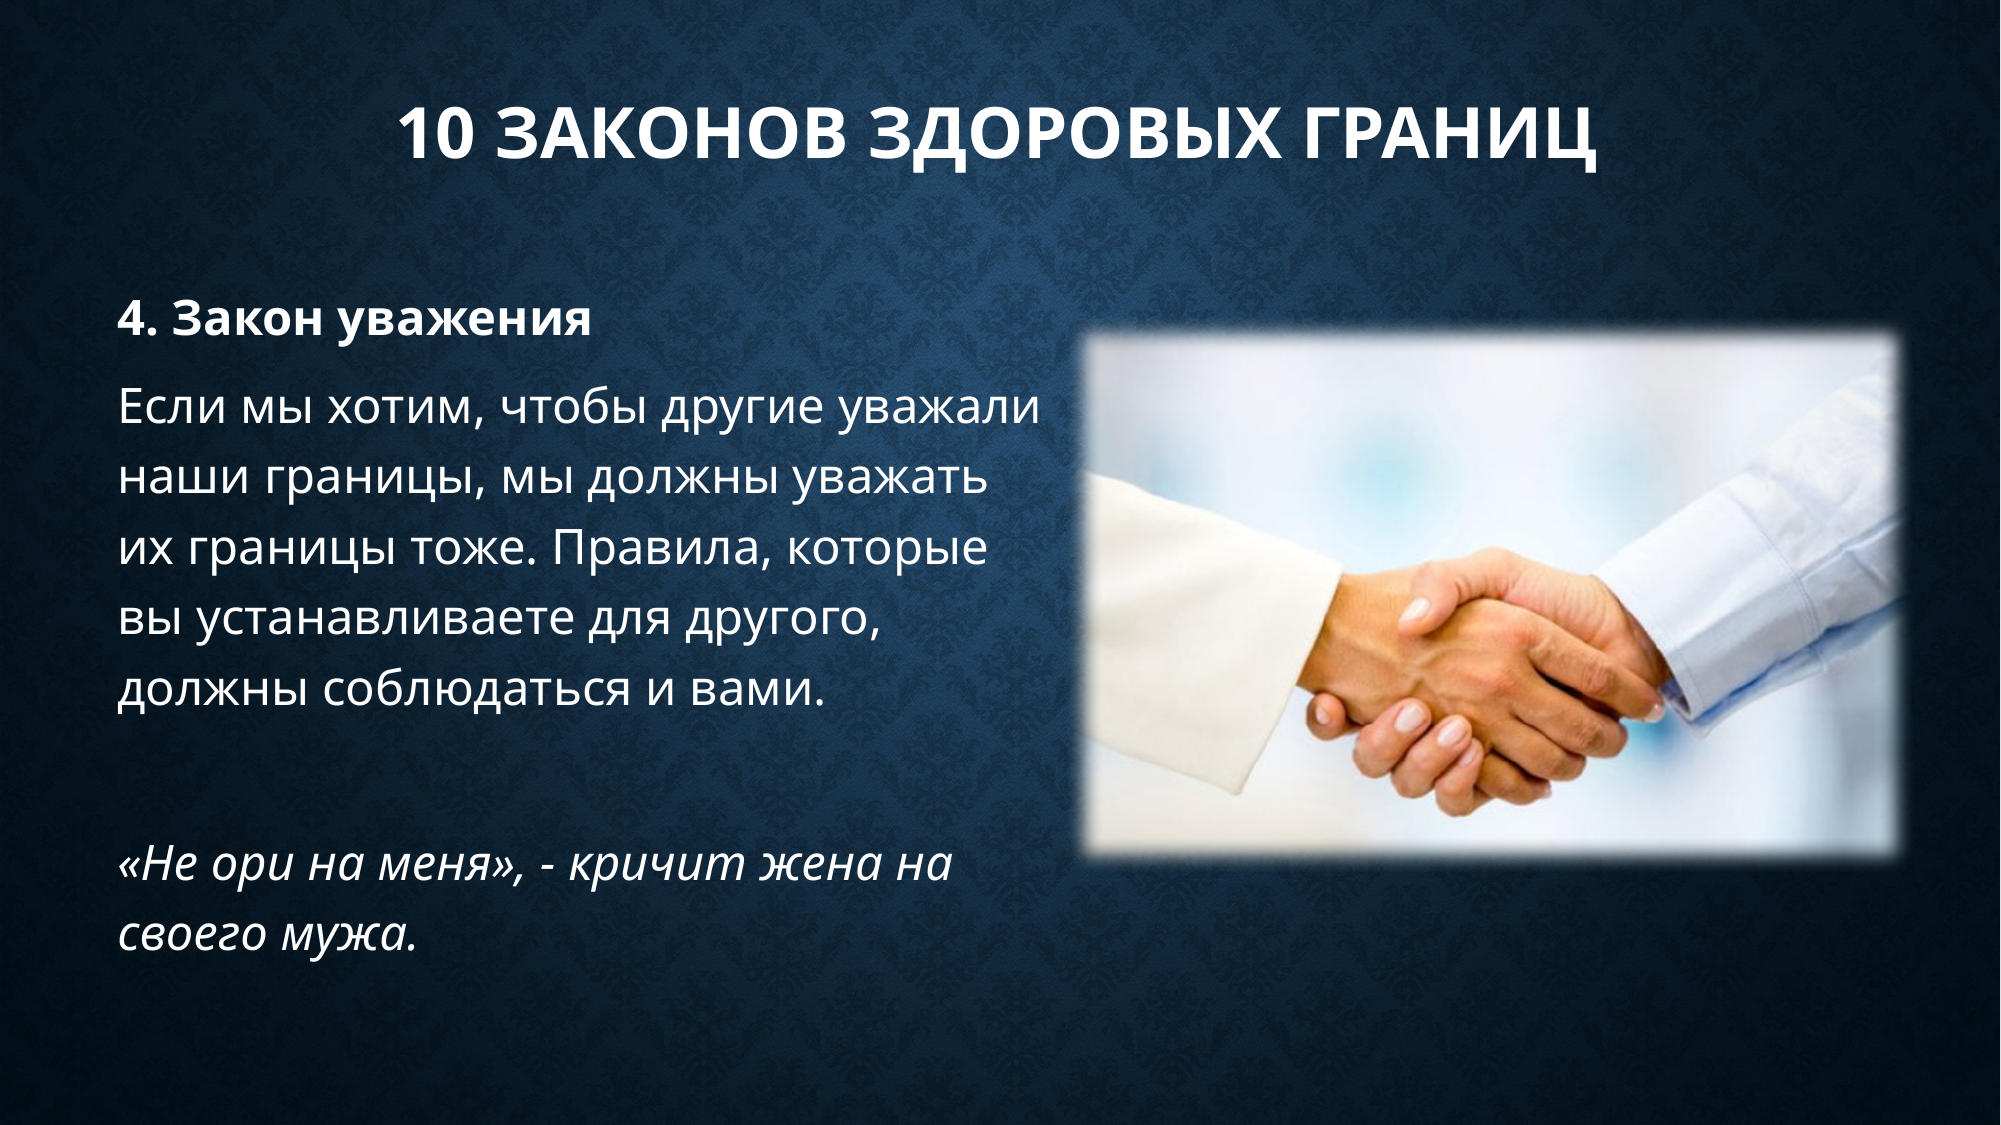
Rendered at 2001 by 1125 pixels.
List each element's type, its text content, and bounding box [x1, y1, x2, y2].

picture [1065, 315, 1915, 874]
title 10 Законов здоровых границ [63, 54, 1931, 217]
list 4. Закон уважения Если мы хотим, чтобы другие уважали наши границы, мы должны уважать их границы тоже. Правила, которые вы устанавливаете для другого, должны соблюдаться и вами. «Не ори на меня», - кричит жена на своего мужа. [102, 267, 1066, 1025]
